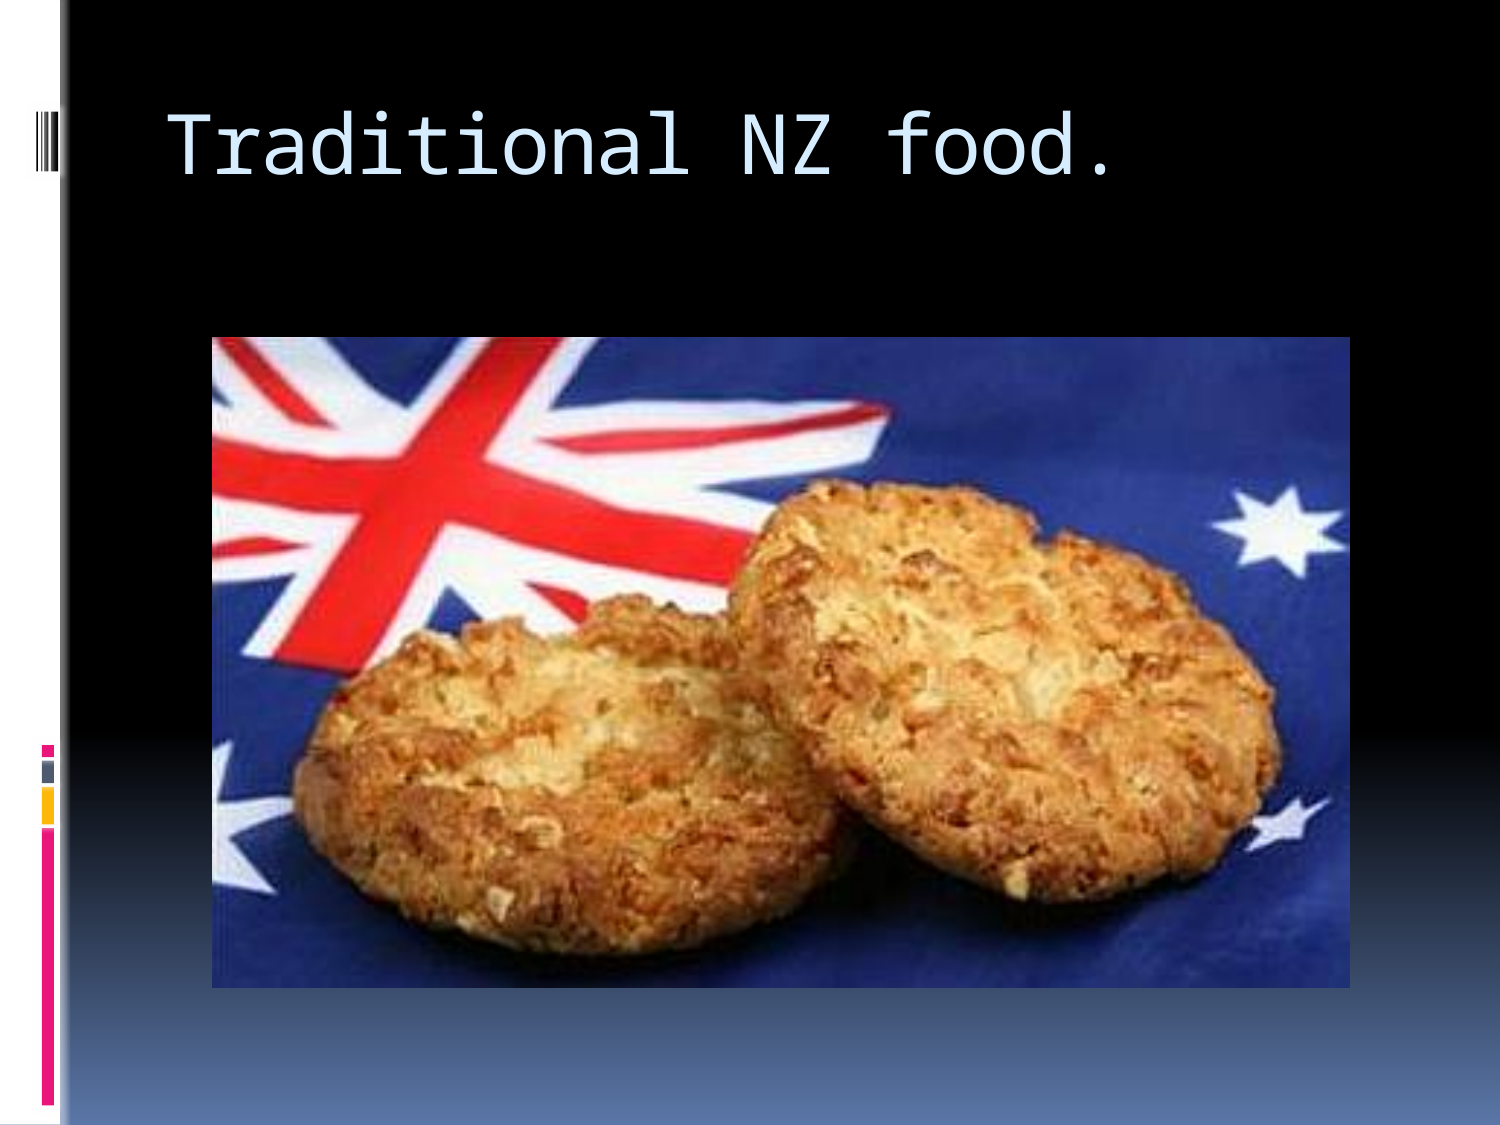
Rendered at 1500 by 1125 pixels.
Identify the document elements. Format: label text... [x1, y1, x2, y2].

title Traditional NZ food. [150, 83, 1425, 234]
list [211, 337, 1351, 988]
